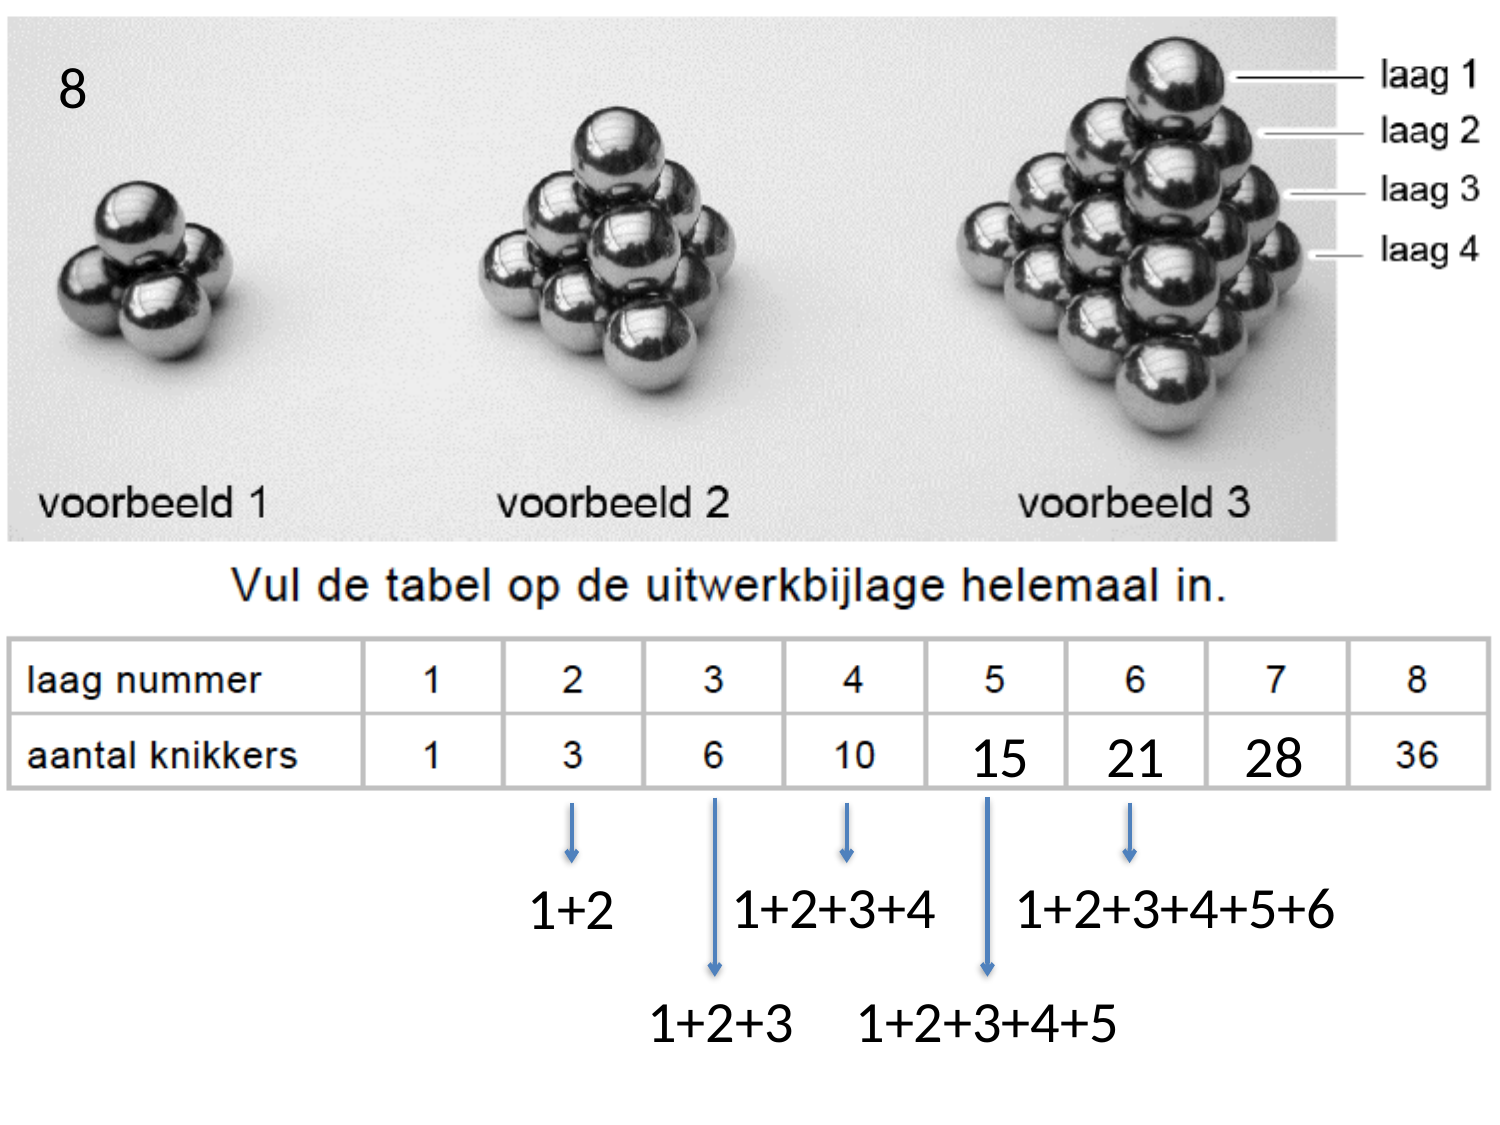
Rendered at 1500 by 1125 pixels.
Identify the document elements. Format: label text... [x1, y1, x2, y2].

text_box 1+2+3+4+5 [840, 976, 1135, 1062]
text_box 1+2+3+4+5+6 [999, 863, 1352, 948]
text_box 1+2+3 [632, 976, 809, 1062]
picture [0, 0, 1500, 804]
text_box 1+2+3+4 [720, 863, 951, 948]
text_box 1+2 [512, 863, 631, 949]
